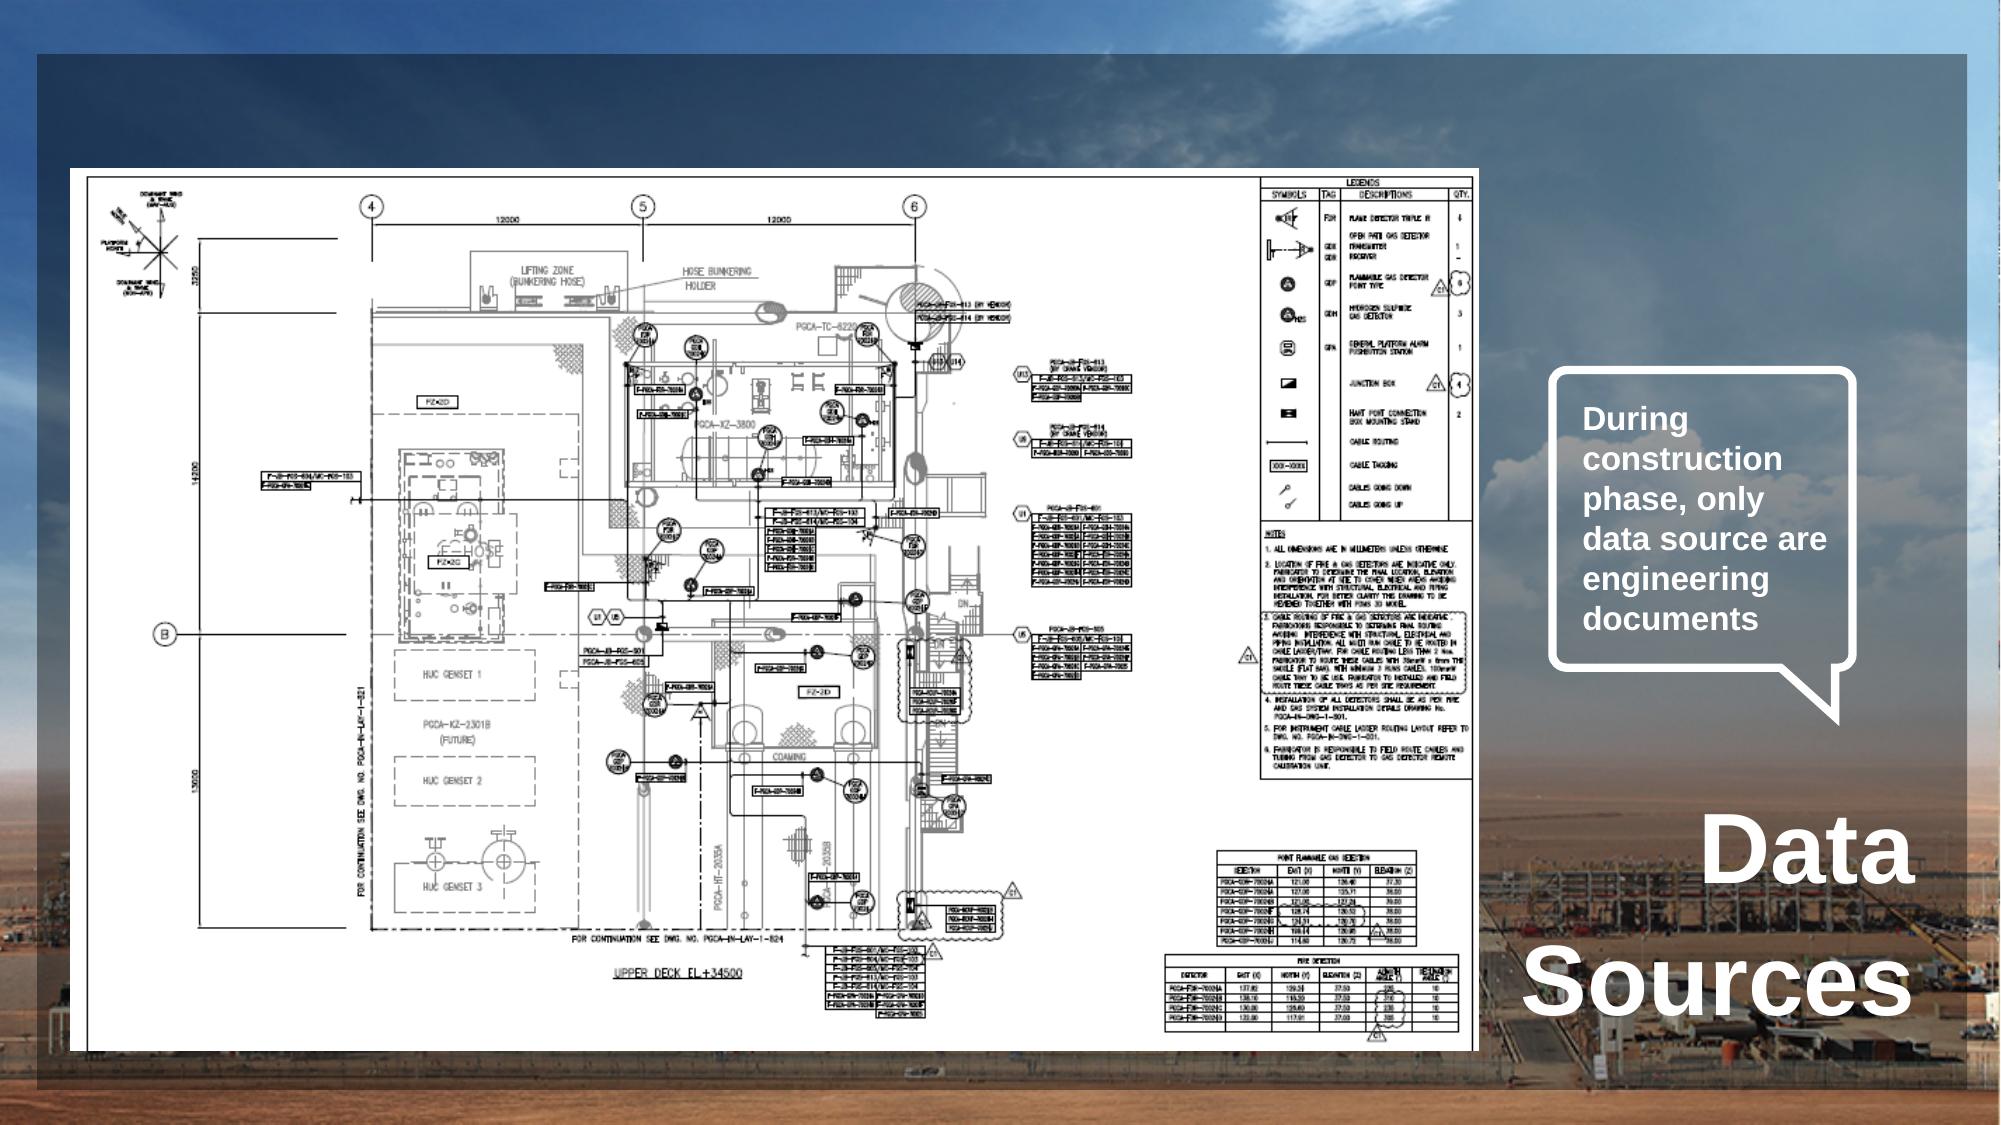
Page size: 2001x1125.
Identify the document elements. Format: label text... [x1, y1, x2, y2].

text_box [36, 53, 1968, 1091]
text_box During construction phase, only data source are engineering documents [1567, 389, 1853, 645]
picture [0, 0, 2001, 1125]
text_box [1551, 369, 1854, 720]
text_box Data Sources [1492, 755, 1930, 1052]
